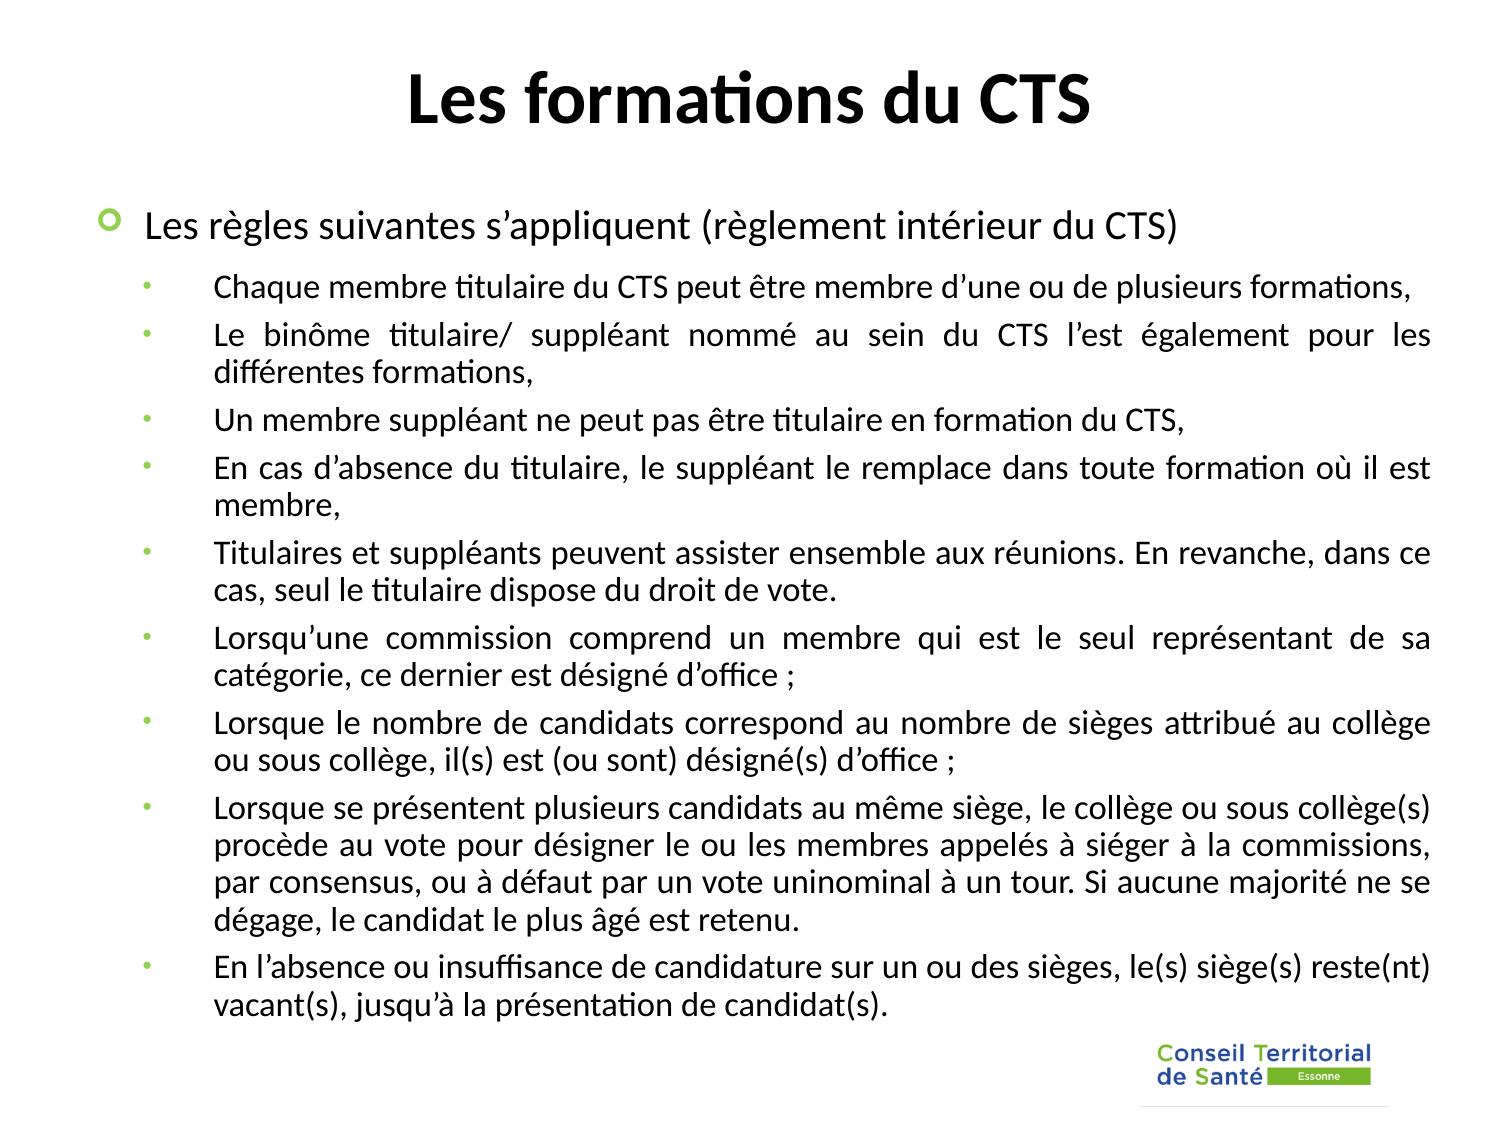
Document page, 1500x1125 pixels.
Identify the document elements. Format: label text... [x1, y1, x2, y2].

picture [1139, 1047, 1388, 1107]
list Les règles suivantes s’appliquent (règlement intérieur du CTS) Chaque membre titulaire du CTS peut être membre d’une ou de plusieurs formations, Le binôme titulaire/ suppléant nommé au sein du CTS l’est également pour les différentes formations, Un membre suppléant ne peut pas être titulaire en formation du CTS, En cas d’absence du titulaire, le suppléant le remplace dans toute formation où il est membre, Titulaires et suppléants peuvent assister ensemble aux réunions. En revanche, dans ce cas, seul le titulaire dispose du droit de vote. Lorsqu’une commission comprend un membre qui est le seul représentant de sa catégorie, ce dernier est désigné d’office ; Lorsque le nombre de candidats correspond au nombre de sièges attribué au collège ou sous collège, il(s) est (ou sont) désigné(s) d’office ; Lorsque se présentent plusieurs candidats au même siège, le collège ou sous collège(s) procède au vote pour désigner le ou les membres appelés à siéger à la commissions, par consensus, ou à défaut par un vote uninominal à un tour. Si aucune majorité ne se dégage, le candidat le plus âgé est retenu. En l’absence ou insuffisance de candidature sur un ou des sièges, le(s) siège(s) reste(nt) vacant(s), jusqu’à la présentation de candidat(s). [79, 196, 1447, 1047]
title Les formations du CTS [75, 45, 1425, 233]
